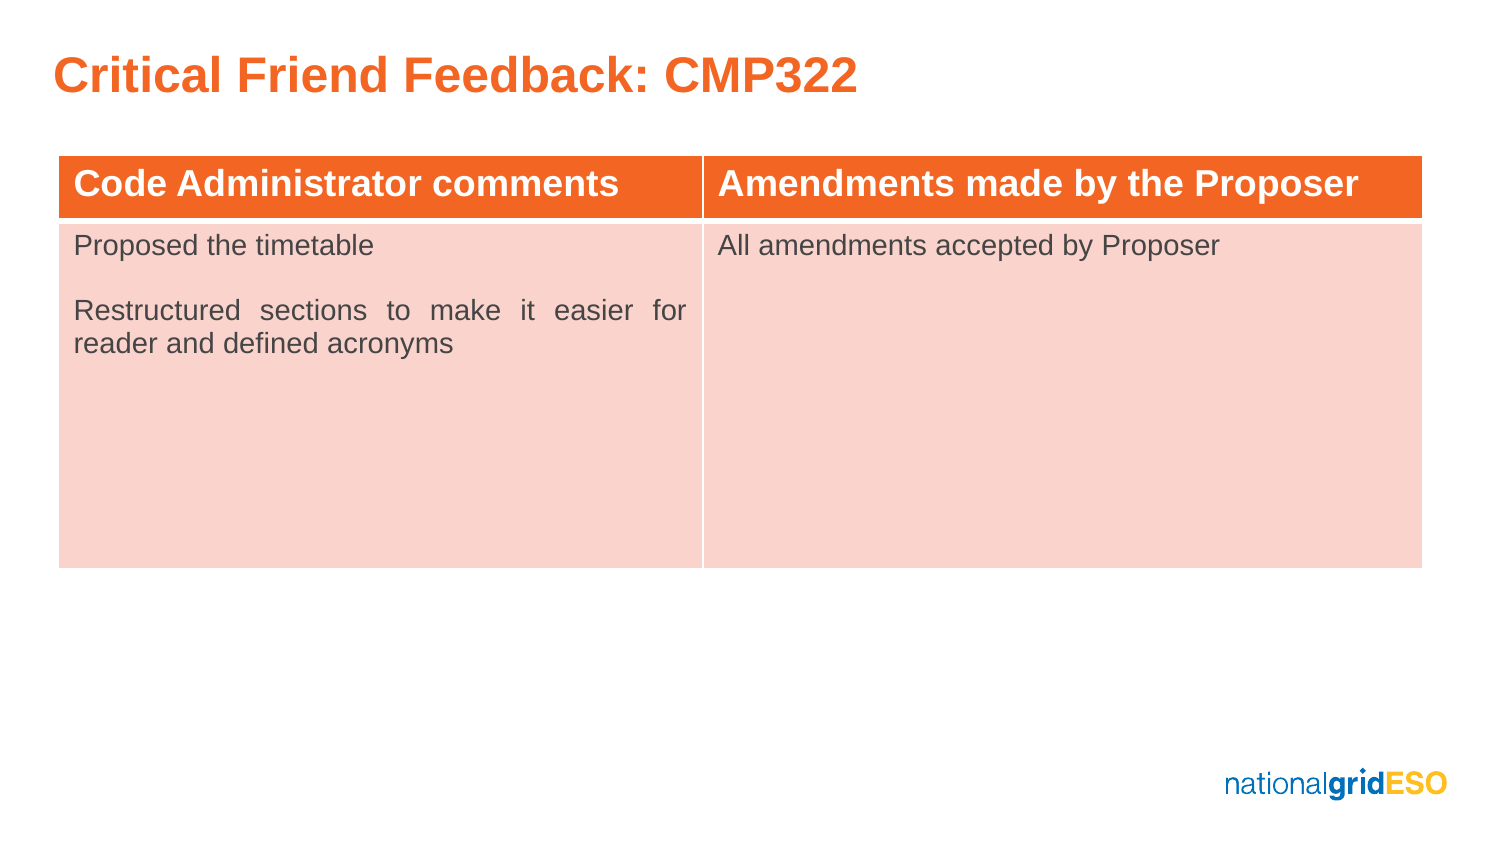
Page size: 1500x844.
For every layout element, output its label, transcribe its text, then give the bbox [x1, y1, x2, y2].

table_header Code Administrator comments [59, 156, 702, 218]
table_cell All amendments accepted by Proposer [704, 224, 1422, 568]
title Critical Friend Feedback: CMP322 [53, 54, 1314, 103]
table_cell Proposed the timetable Restructured sections to make it easier for reader and defined acronyms [59, 224, 702, 568]
table_header Amendments made by the Proposer [704, 156, 1422, 218]
